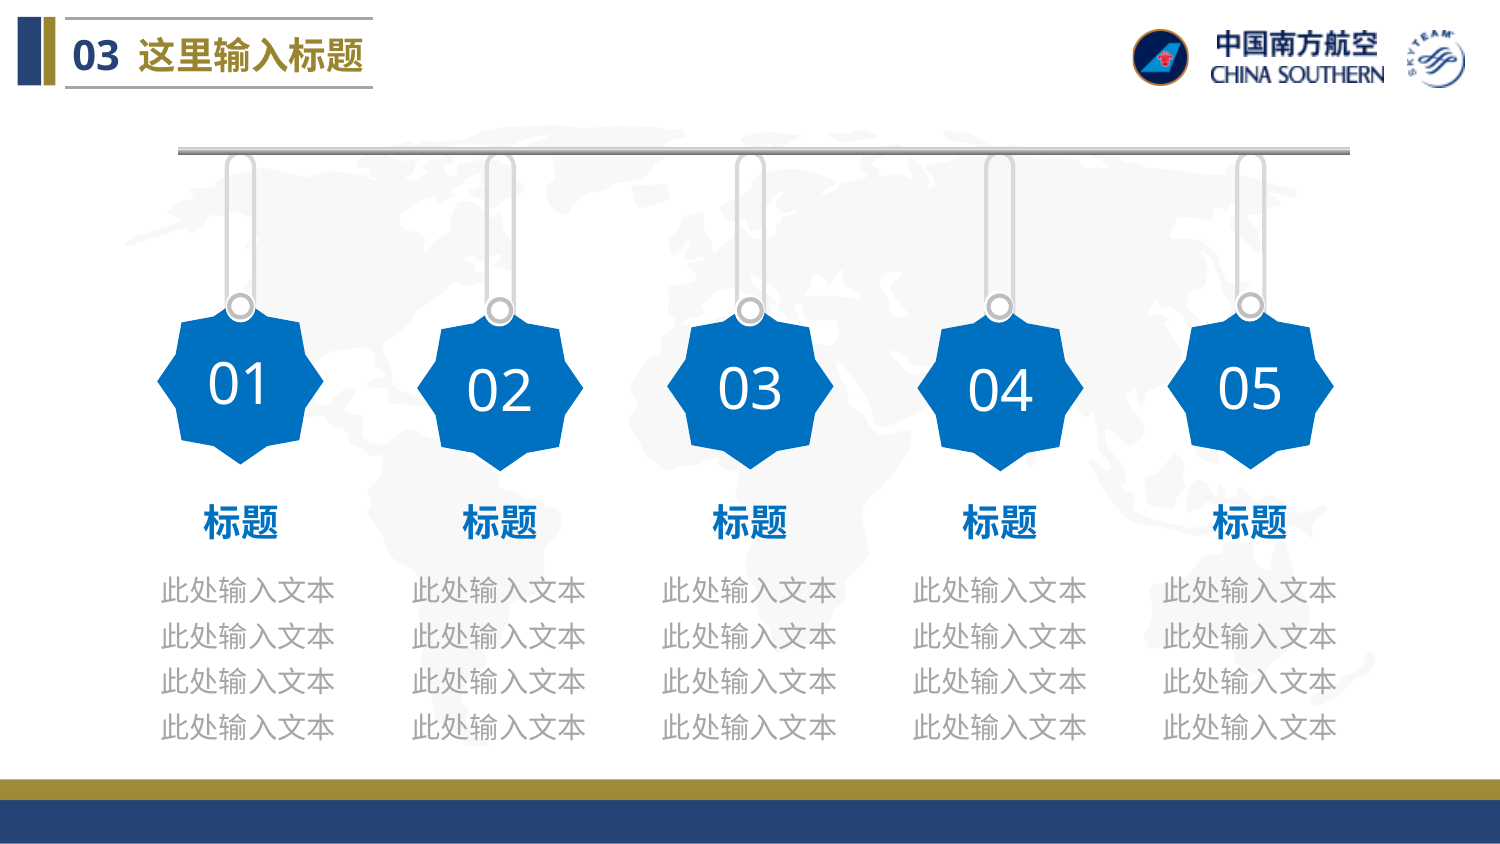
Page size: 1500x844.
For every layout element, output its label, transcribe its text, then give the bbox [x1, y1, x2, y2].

text_box 标题 [881, 491, 1120, 552]
text_box 标题 [1131, 491, 1370, 552]
text_box 此处输入文本 此处输入文本 此处输入文本 此处输入文本 [903, 562, 1097, 758]
text_box 02 [417, 313, 584, 472]
text_box [736, 296, 763, 325]
text_box 标题 [631, 491, 869, 552]
text_box [986, 155, 1014, 313]
text_box [226, 155, 255, 307]
picture [1407, 30, 1465, 88]
text_box [988, 295, 1011, 318]
text_box 标题 [381, 491, 619, 552]
text_box 04 [917, 312, 1084, 472]
text_box [229, 295, 252, 318]
text_box [739, 299, 762, 322]
text_box [737, 155, 765, 312]
text_box [486, 155, 514, 313]
text_box 标题 [131, 491, 351, 552]
text_box 此处输入文本 此处输入文本 此处输入文本 此处输入文本 [1153, 562, 1347, 758]
text_box 05 [1167, 310, 1334, 470]
picture [1211, 66, 1384, 83]
text_box 此处输入文本 此处输入文本 此处输入文本 此处输入文本 [652, 562, 847, 758]
text_box [227, 292, 254, 321]
text_box [488, 299, 512, 322]
text_box [178, 150, 1350, 155]
picture [1217, 30, 1377, 57]
text_box [486, 296, 513, 325]
text_box [1237, 155, 1265, 312]
text_box 01 [157, 307, 324, 465]
text_box [1236, 291, 1263, 320]
text_box 此处输入文本 此处输入文本 此处输入文本 此处输入文本 [151, 562, 346, 758]
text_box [57, 21, 413, 88]
picture [1132, 29, 1189, 86]
text_box 此处输入文本 此处输入文本 此处输入文本 此处输入文本 [402, 562, 597, 758]
text_box 03 [667, 311, 834, 470]
text_box [985, 292, 1012, 321]
text_box [1239, 294, 1262, 317]
